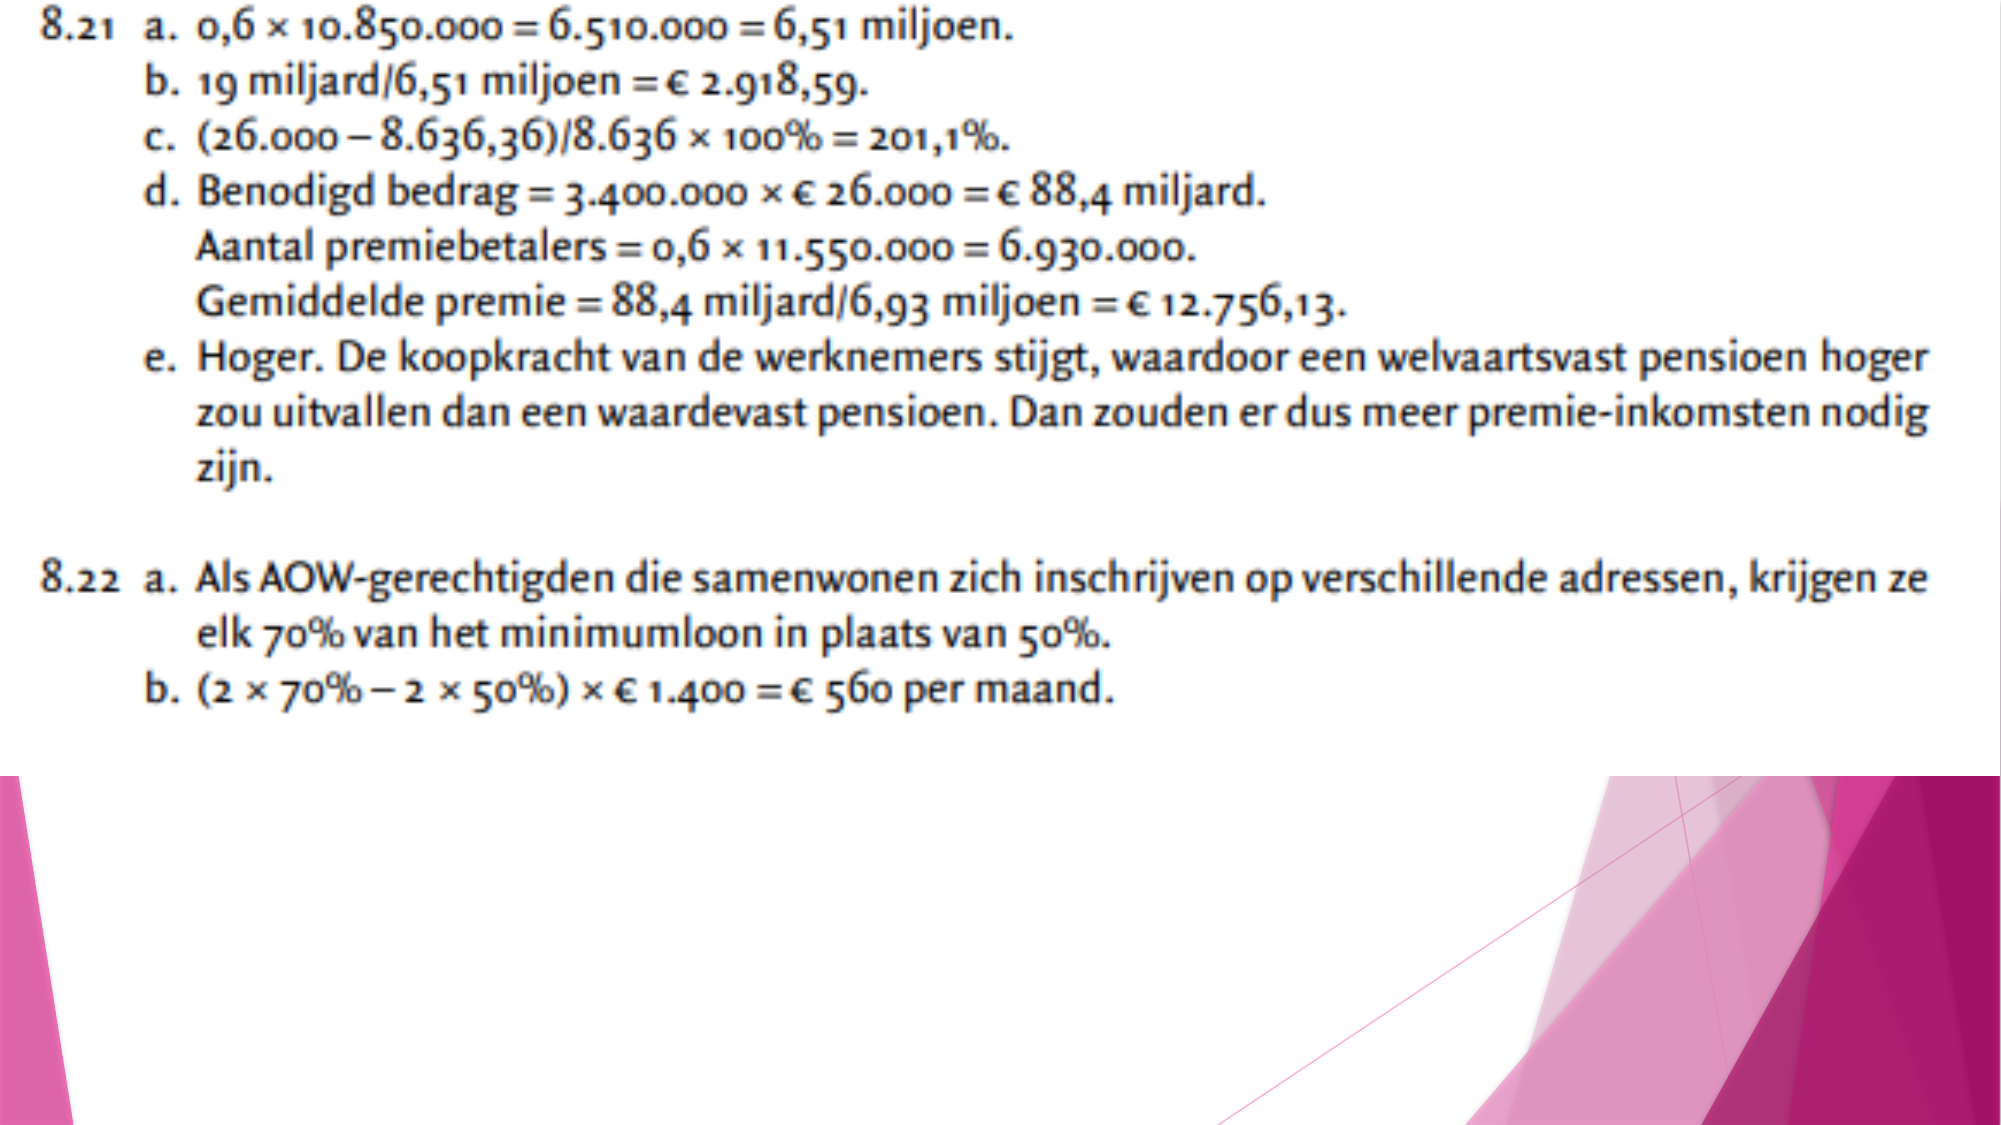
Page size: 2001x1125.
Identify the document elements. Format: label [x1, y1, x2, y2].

picture [0, 0, 2000, 777]
